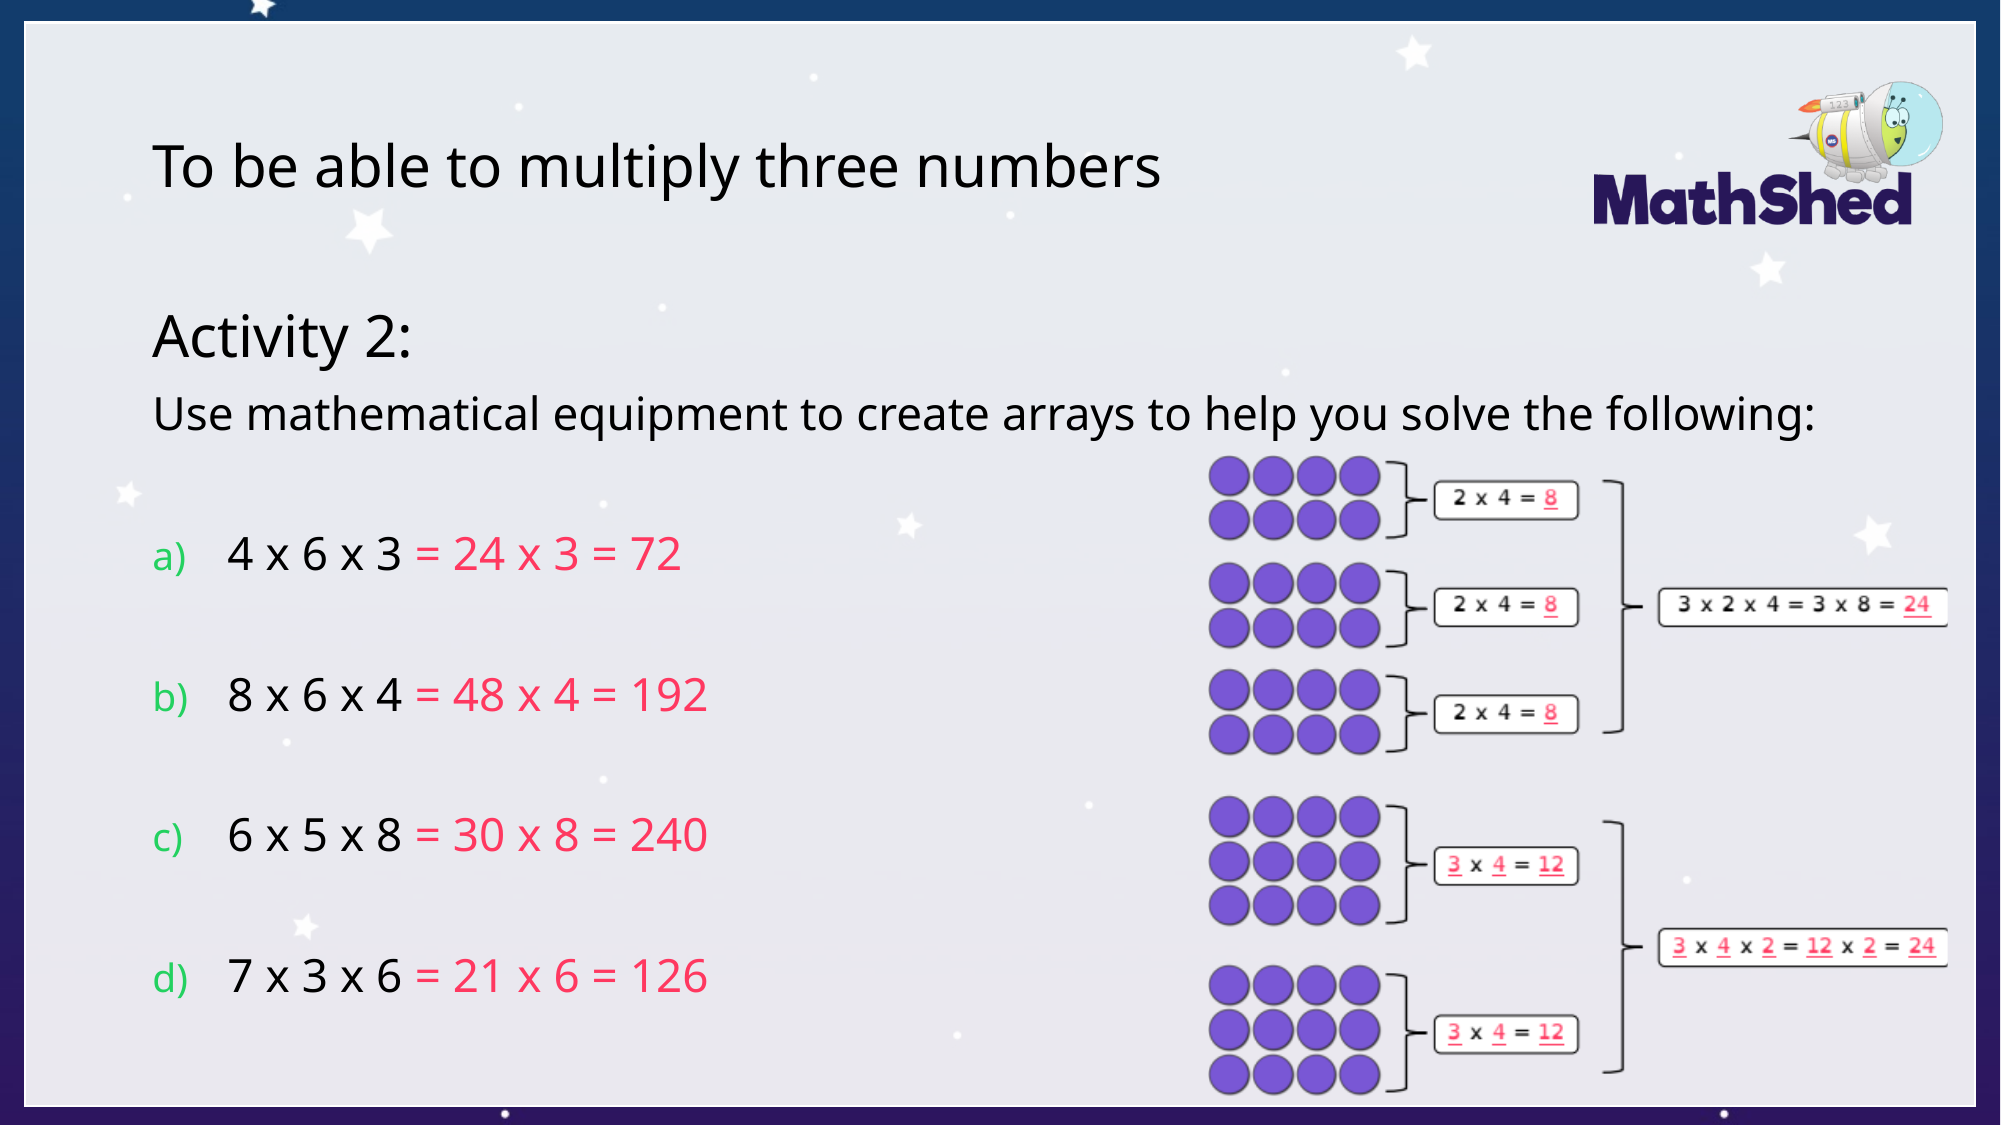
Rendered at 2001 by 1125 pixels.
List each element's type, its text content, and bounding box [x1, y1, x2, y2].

picture [0, 0, 2001, 1125]
text_box [1496, 387, 1648, 454]
list Activity 2: Use mathematical equipment to create arrays to help you solve the following: 4 x 6 x 3 = 24 x 3 = 72 8 x 6 x 4 = 48 x 4 = 192 6 x 5 x 8 = 30 x 8 = 240 7 x 3 x 6 = 21 x 6 = 126 [137, 299, 1863, 1014]
title To be able to multiply three numbers [137, 59, 1578, 278]
